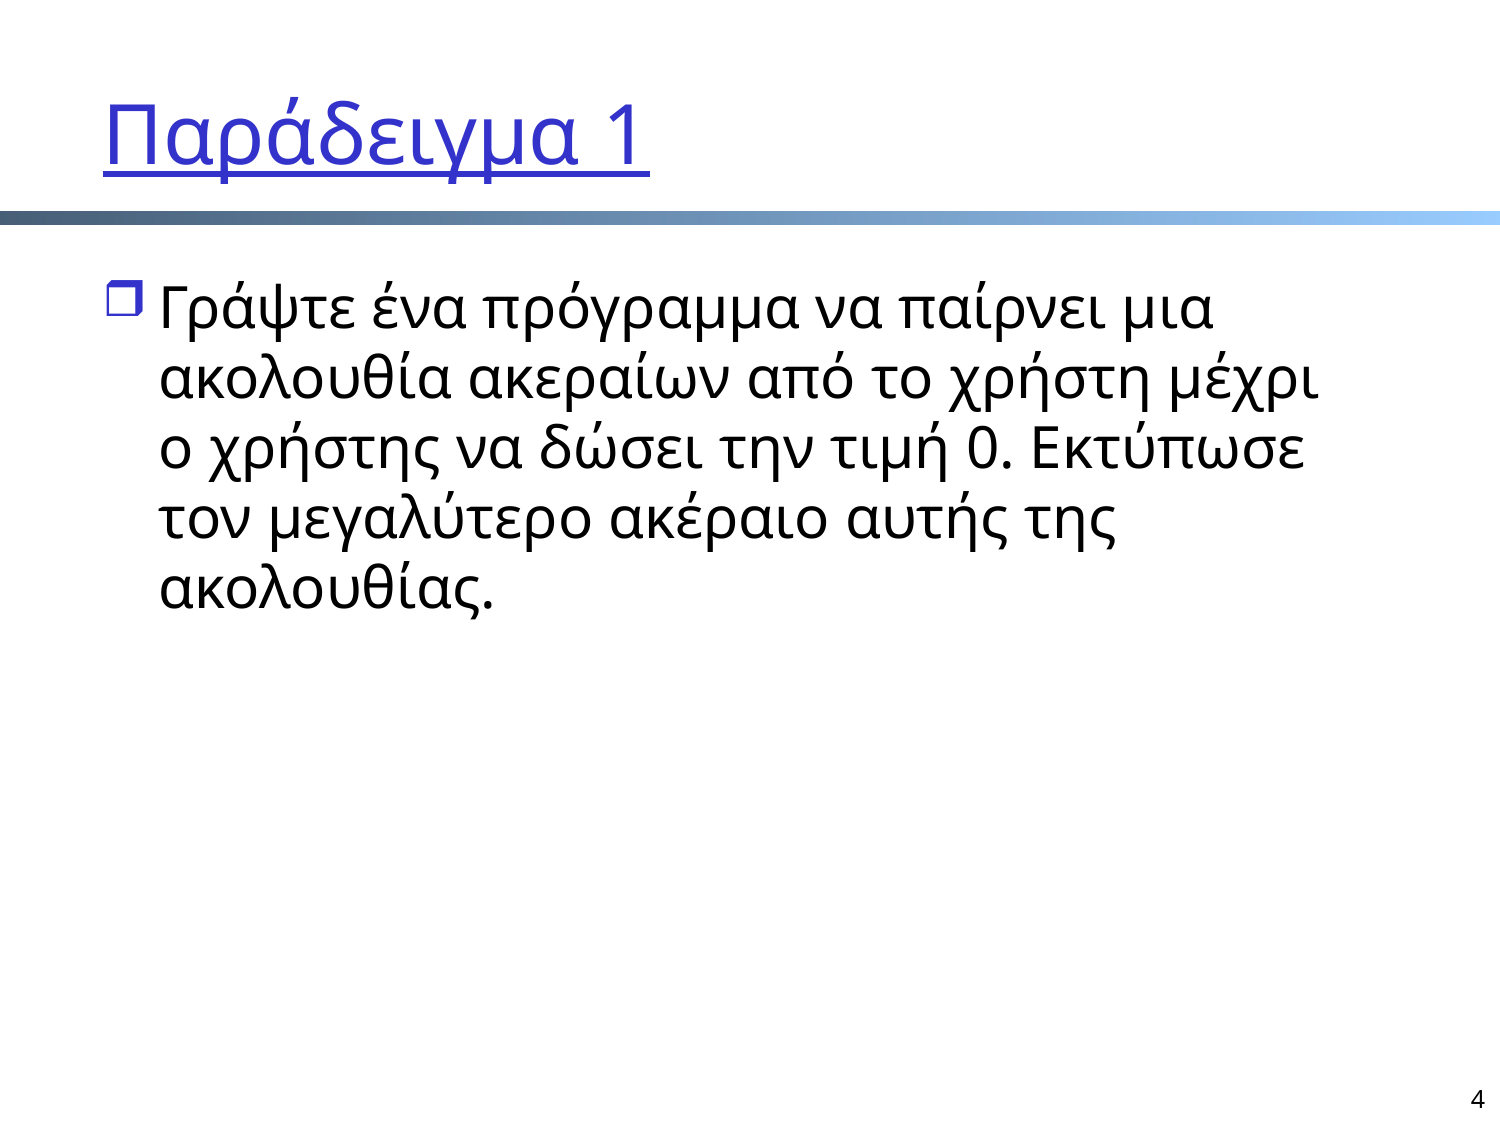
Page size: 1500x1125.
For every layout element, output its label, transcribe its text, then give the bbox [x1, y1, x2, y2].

title Παράδειγμα 1 [87, 37, 1363, 225]
list Γράψτε ένα πρόγραμμα να παίρνει μια ακολουθία ακεραίων από το χρήστη μέχρι ο χρήστης να δώσει την τιμή 0. Εκτύπωσε τον μεγαλύτερο ακέραιο αυτής της ακολουθίας. [87, 262, 1363, 1025]
slide_number 4 [1150, 1049, 1500, 1125]
